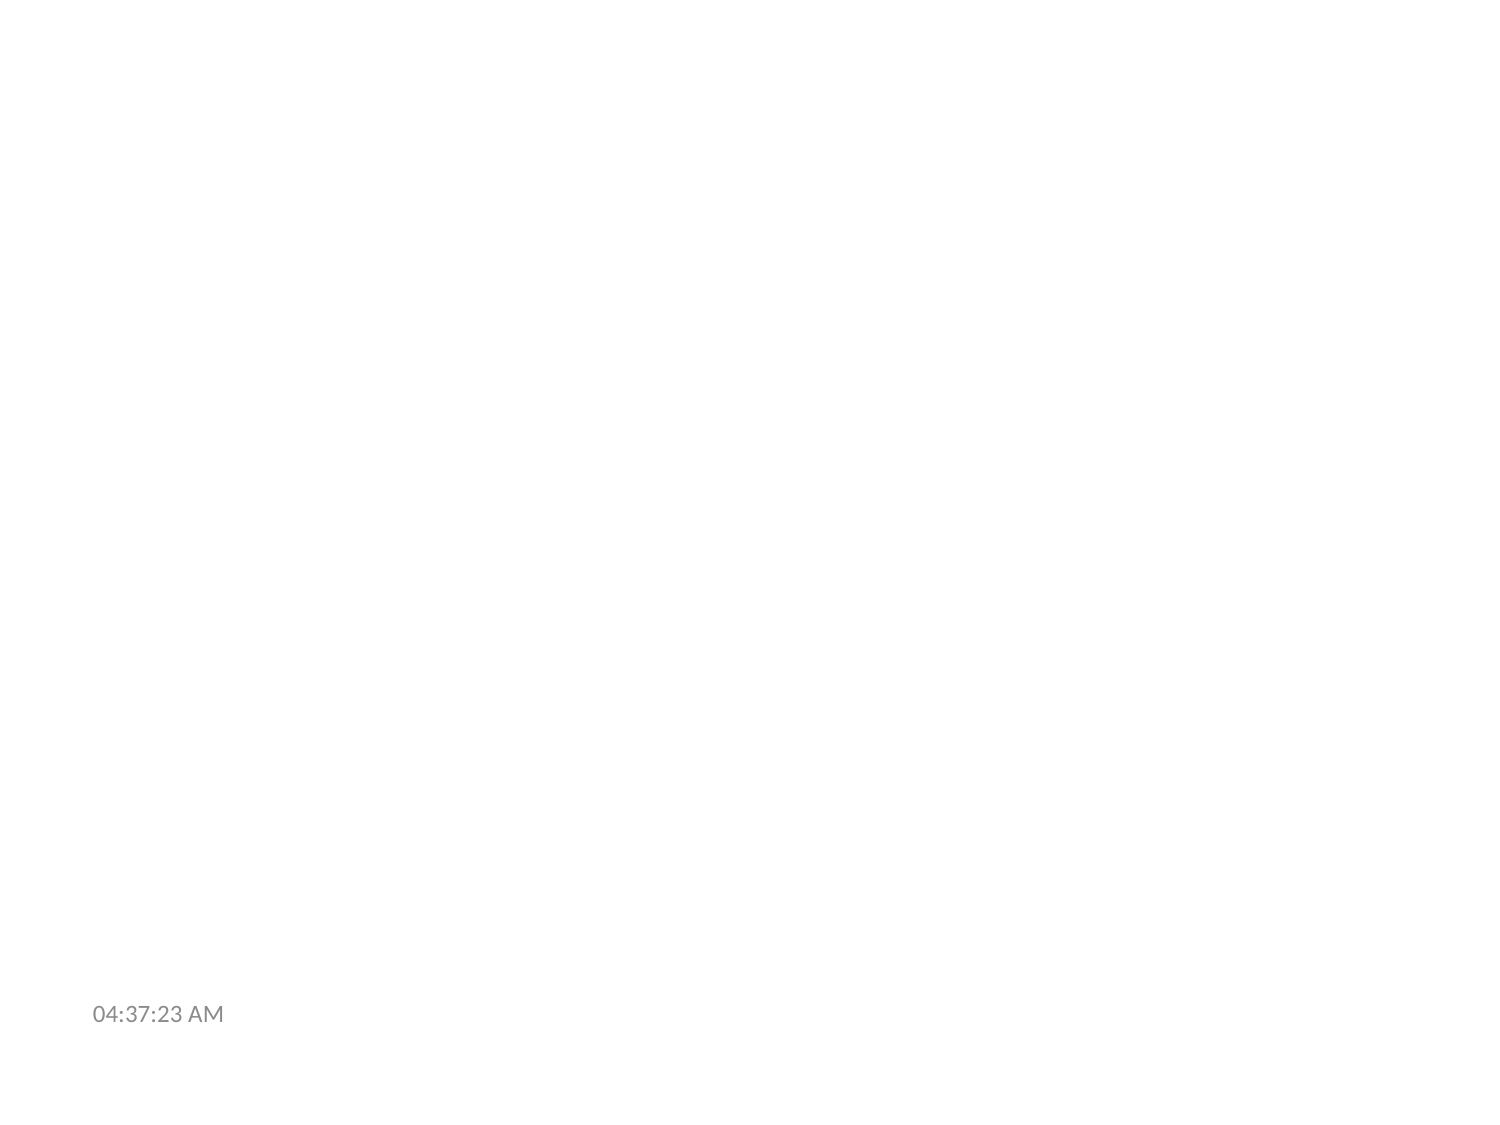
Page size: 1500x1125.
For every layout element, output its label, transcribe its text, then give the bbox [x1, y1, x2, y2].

text_box 3:35:09 PM [77, 982, 428, 1043]
